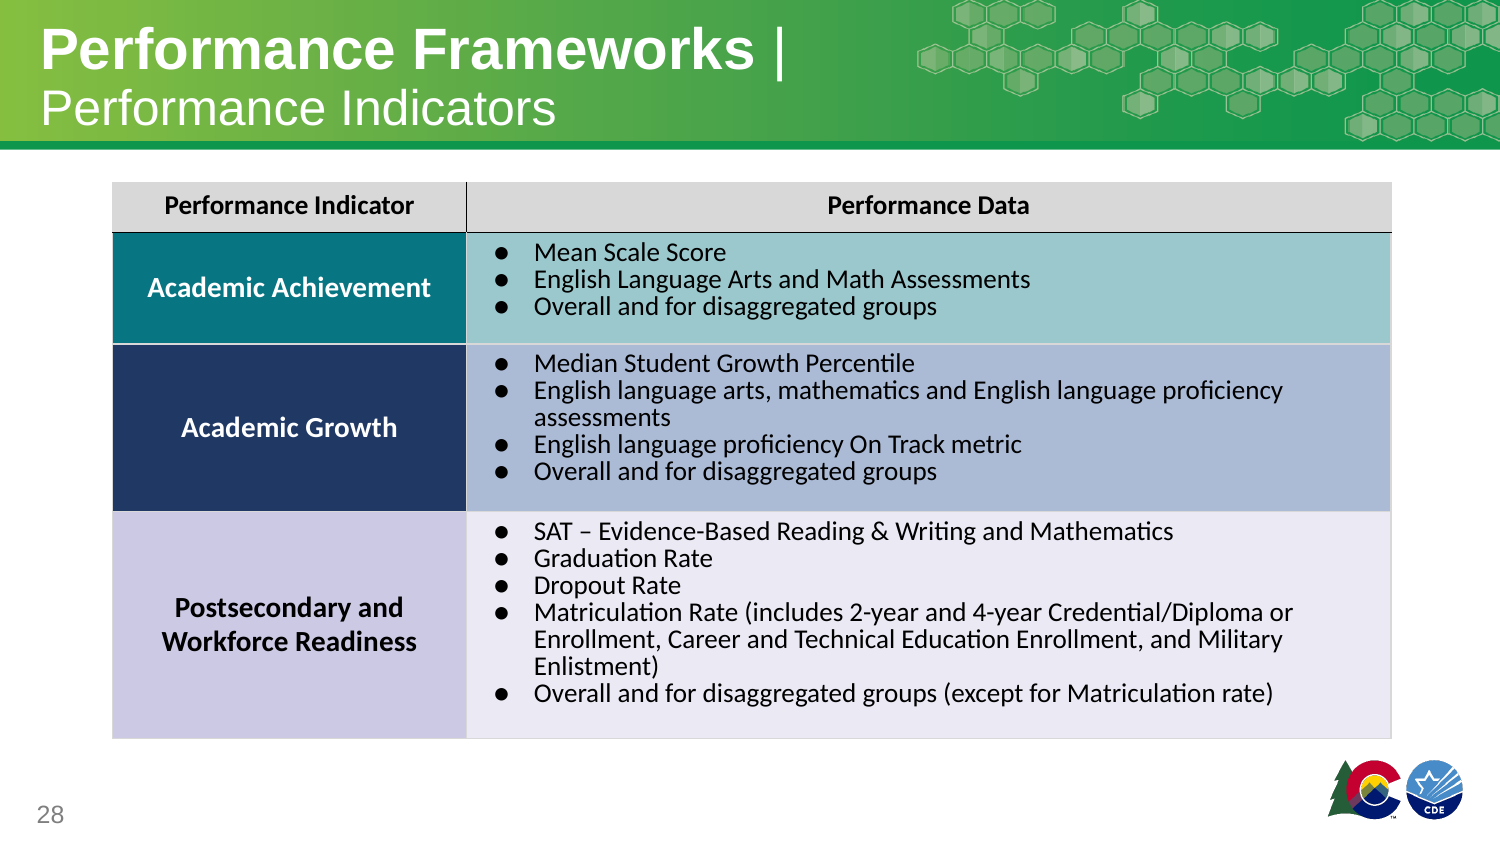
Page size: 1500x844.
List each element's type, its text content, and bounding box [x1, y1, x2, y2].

table_header Performance Data [467, 183, 1390, 232]
table_cell Academic Growth [113, 345, 466, 511]
picture [1327, 759, 1463, 820]
table_cell Mean Scale Score English Language Arts and Math Assessments Overall and for disaggregated groups [467, 233, 1390, 343]
title Performance Frameworks | Performance Indicators [40, 31, 1038, 125]
table_cell Postsecondary and Workforce Readiness [113, 512, 466, 738]
picture [0, 0, 1500, 150]
table_cell Median Student Growth Percentile English language arts, mathematics and English language proficiency assessments English language proficiency On Track metric Overall and for disaggregated groups [467, 345, 1390, 511]
table_header Performance Indicator [113, 183, 466, 232]
slide_number 28 [36, 790, 375, 836]
table_cell SAT – Evidence-Based Reading & Writing and Mathematics Graduation Rate Dropout Rate Matriculation Rate (includes 2-year and 4-year Credential/Diploma or Enrollment, Career and Technical Education Enrollment, and Military Enlistment) Overall and for disaggregated groups (except for Matriculation rate) [467, 512, 1390, 738]
table_cell Academic Achievement [113, 233, 466, 343]
